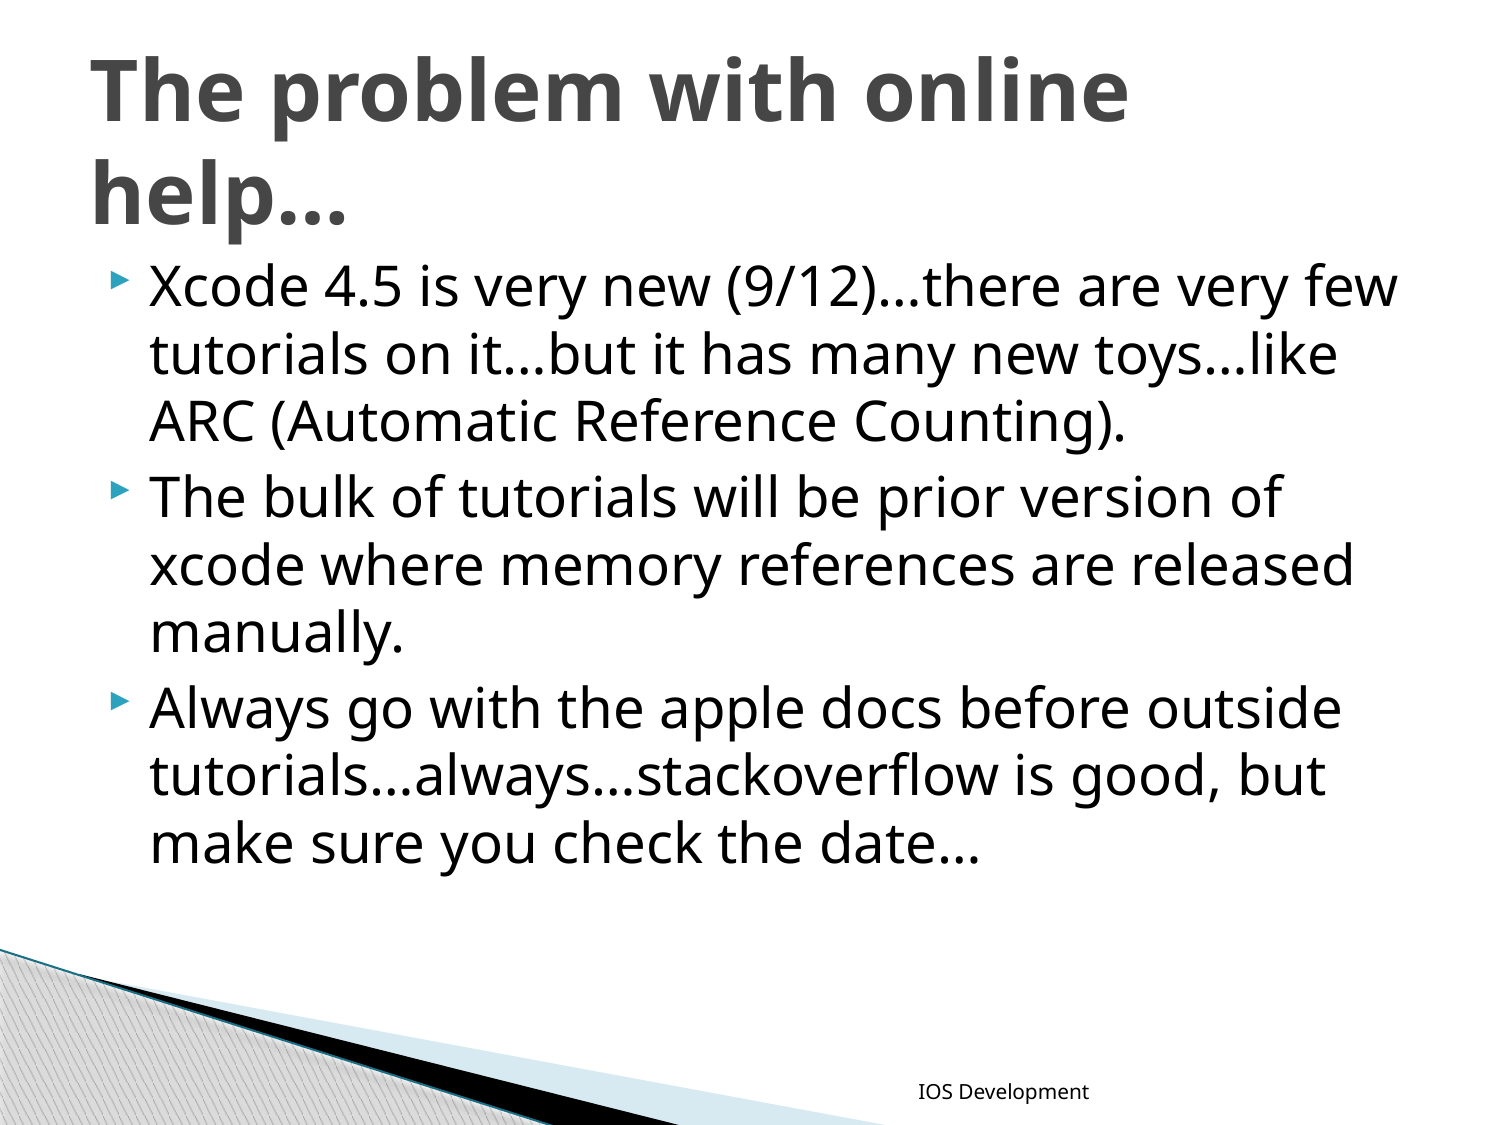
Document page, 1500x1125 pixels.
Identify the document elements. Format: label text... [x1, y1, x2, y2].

title The problem with online help… [75, 45, 1425, 233]
list Xcode 4.5 is very new (9/12)…there are very few tutorials on it…but it has many new toys…like ARC (Automatic Reference Counting). The bulk of tutorials will be prior version of xcode where memory references are released manually. Always go with the apple docs before outside tutorials…always…stackoverflow is good, but make sure you check the date… [75, 243, 1425, 986]
footer IOS Development [718, 1051, 1105, 1112]
